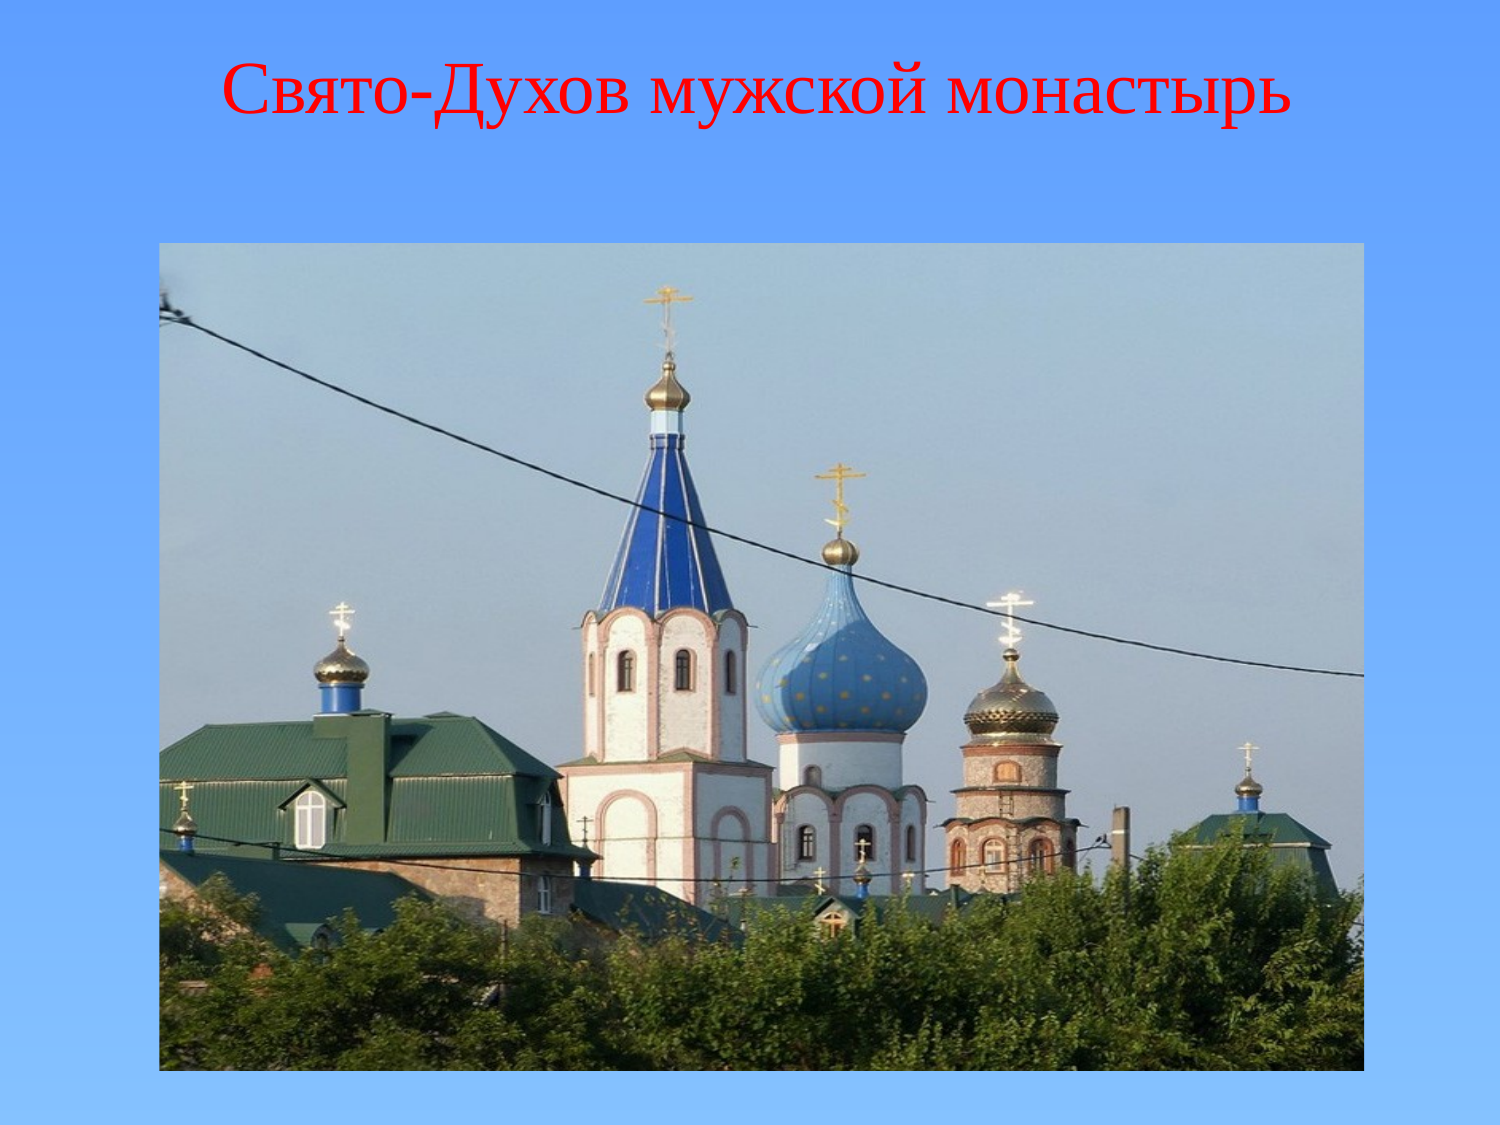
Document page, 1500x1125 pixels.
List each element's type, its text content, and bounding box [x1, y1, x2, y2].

text_box Свято-Духов мужской монастырь [206, 30, 1442, 136]
picture [159, 243, 1365, 1071]
